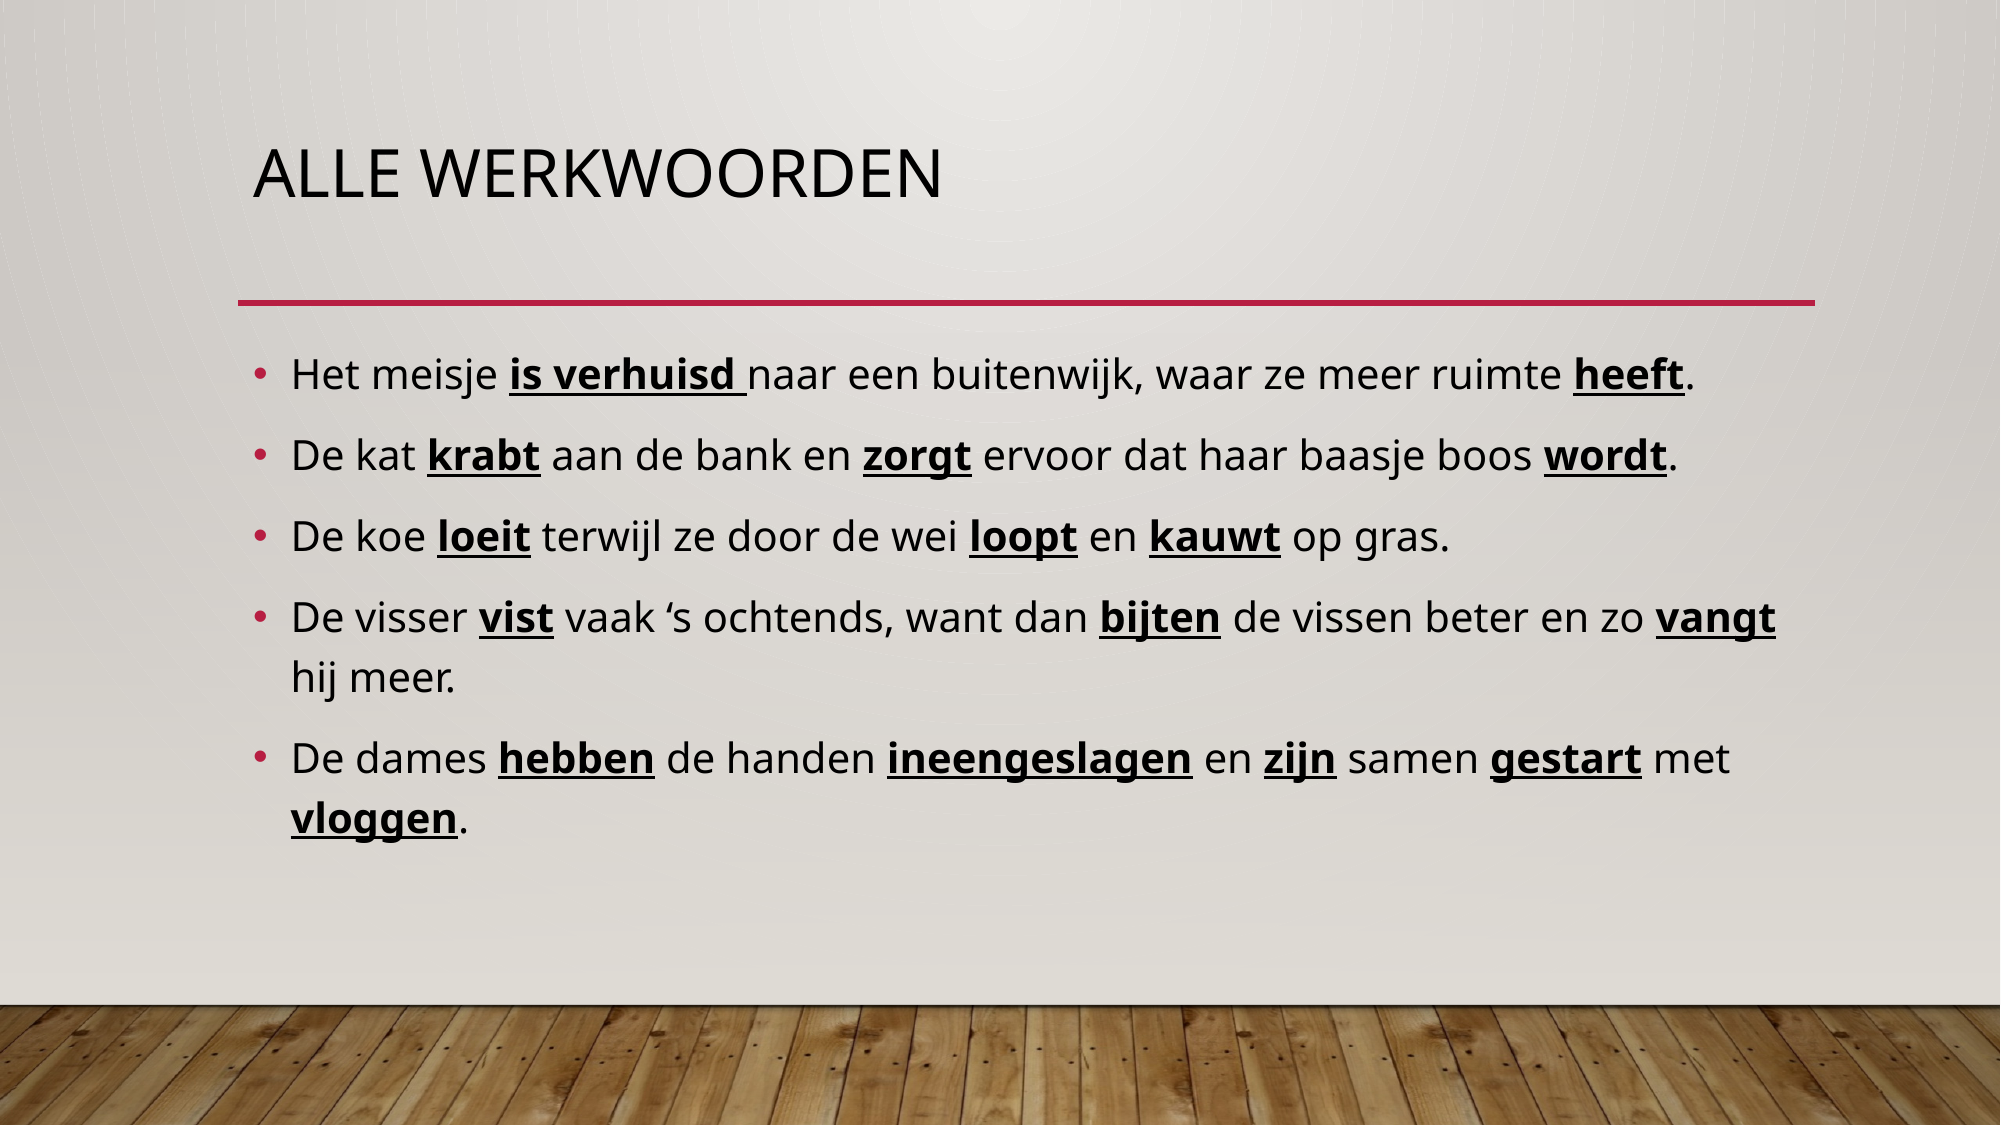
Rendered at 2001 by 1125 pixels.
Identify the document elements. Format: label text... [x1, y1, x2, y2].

picture [0, 1005, 2000, 1125]
title Alle werkwoorden [238, 131, 1814, 305]
list Het meisje is verhuisd naar een buitenwijk, waar ze meer ruimte heeft. De kat krabt aan de bank en zorgt ervoor dat haar baasje boos wordt. De koe loeit terwijl ze door de wei loopt en kauwt op gras. De visser vist vaak ‘s ochtends, want dan bijten de vissen beter en zo vangt hij meer. De dames hebben de handen ineengeslagen en zijn samen gestart met vloggen. [238, 330, 1814, 897]
